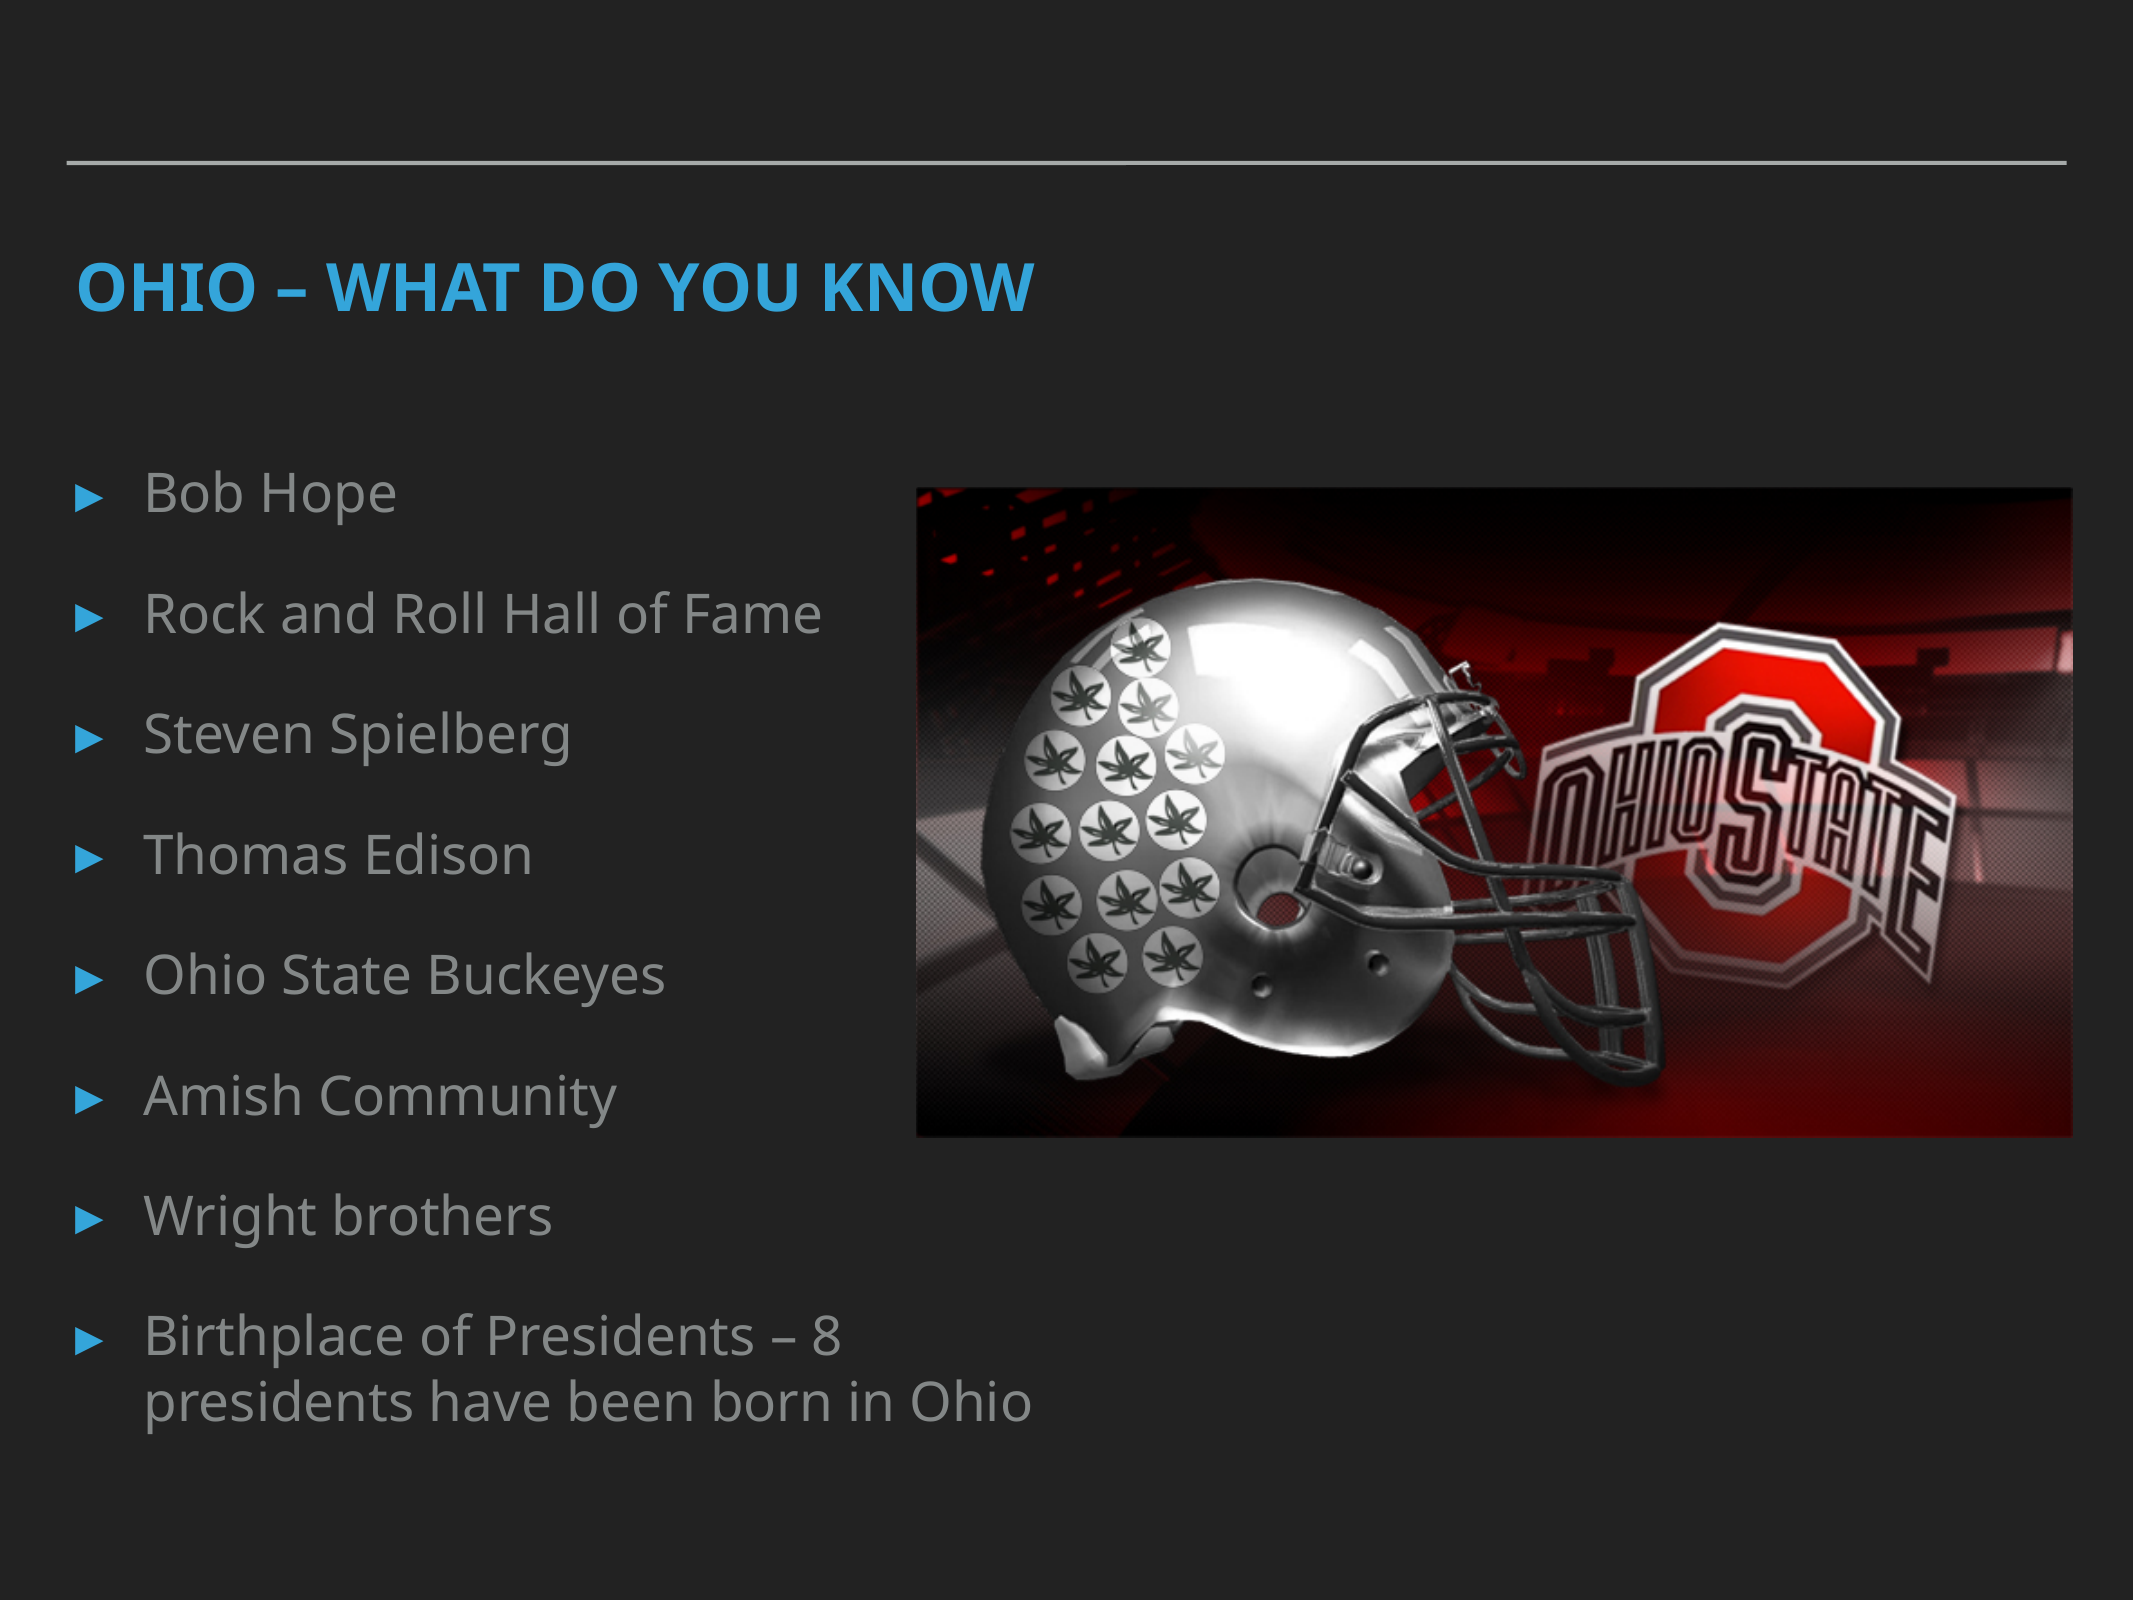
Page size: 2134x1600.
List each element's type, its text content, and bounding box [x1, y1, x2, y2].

picture [916, 487, 2073, 1138]
title Ohio – what do you know [66, 251, 1101, 372]
list Bob Hope Rock and Roll Hall of Fame Steven Spielberg Thomas Edison Ohio State Buckeyes Amish Community Wright brothers Birthplace of Presidents – 8 presidents have been born in Ohio [66, 449, 1101, 1453]
